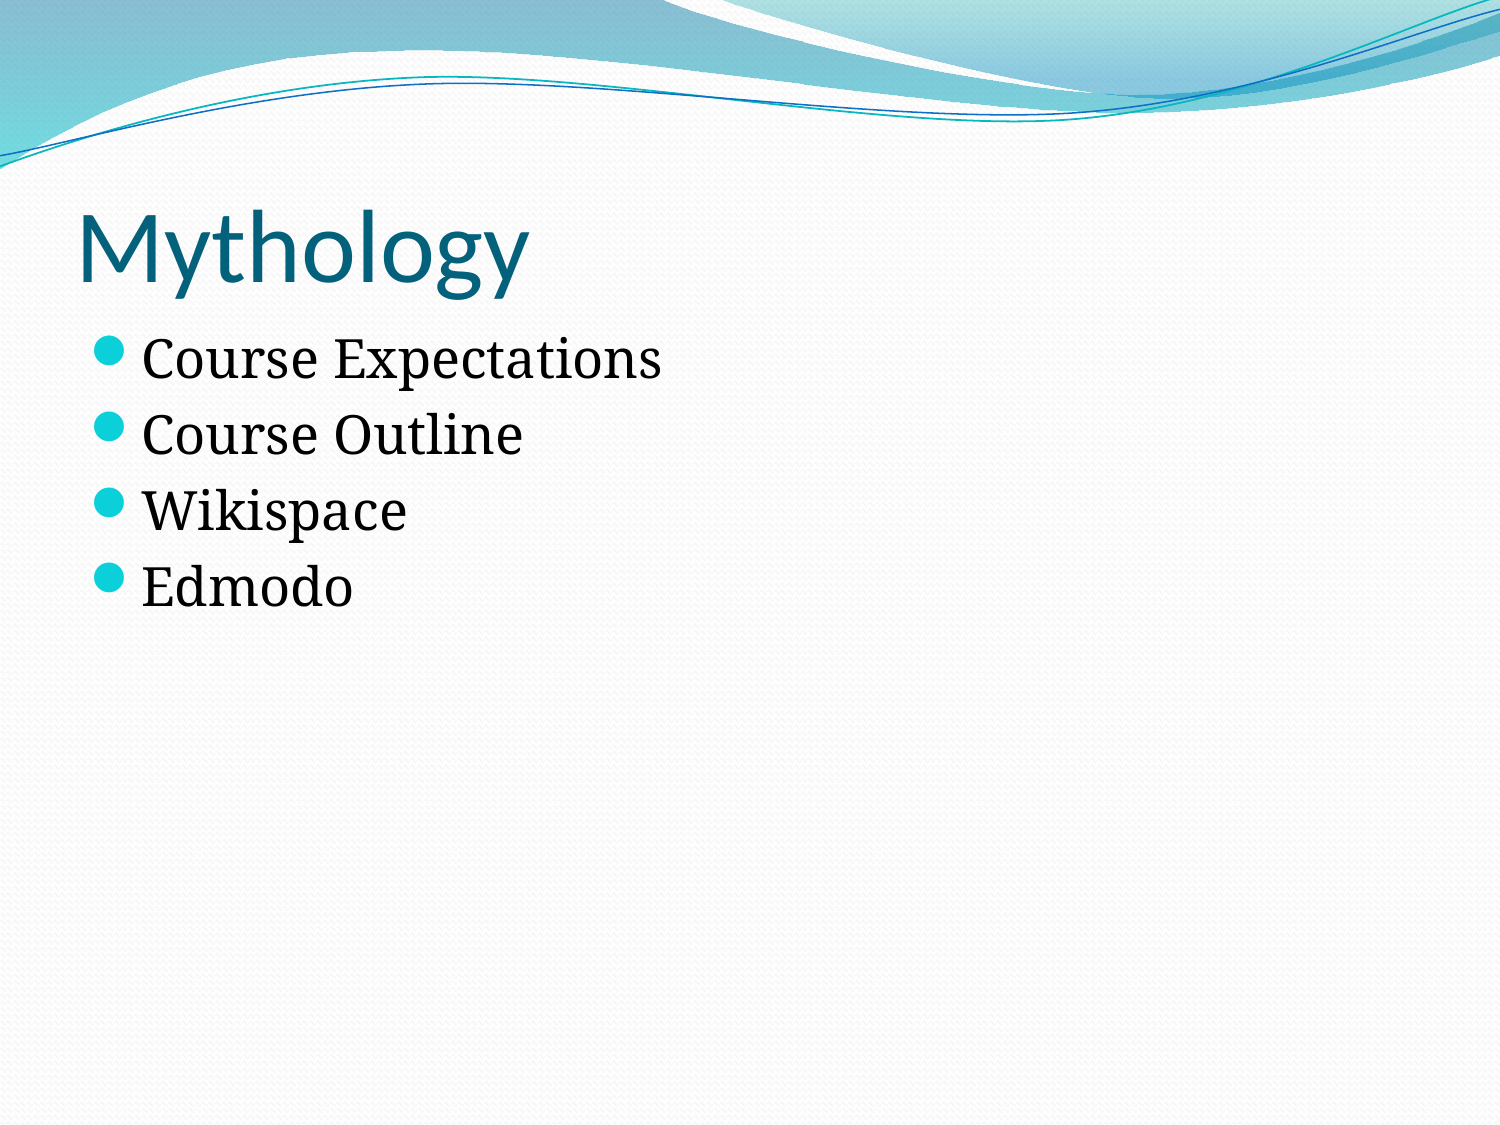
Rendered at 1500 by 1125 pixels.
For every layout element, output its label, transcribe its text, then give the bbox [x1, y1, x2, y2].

list Course Expectations Course Outline Wikispace Edmodo [75, 317, 1425, 1038]
title Mythology [75, 115, 1425, 303]
